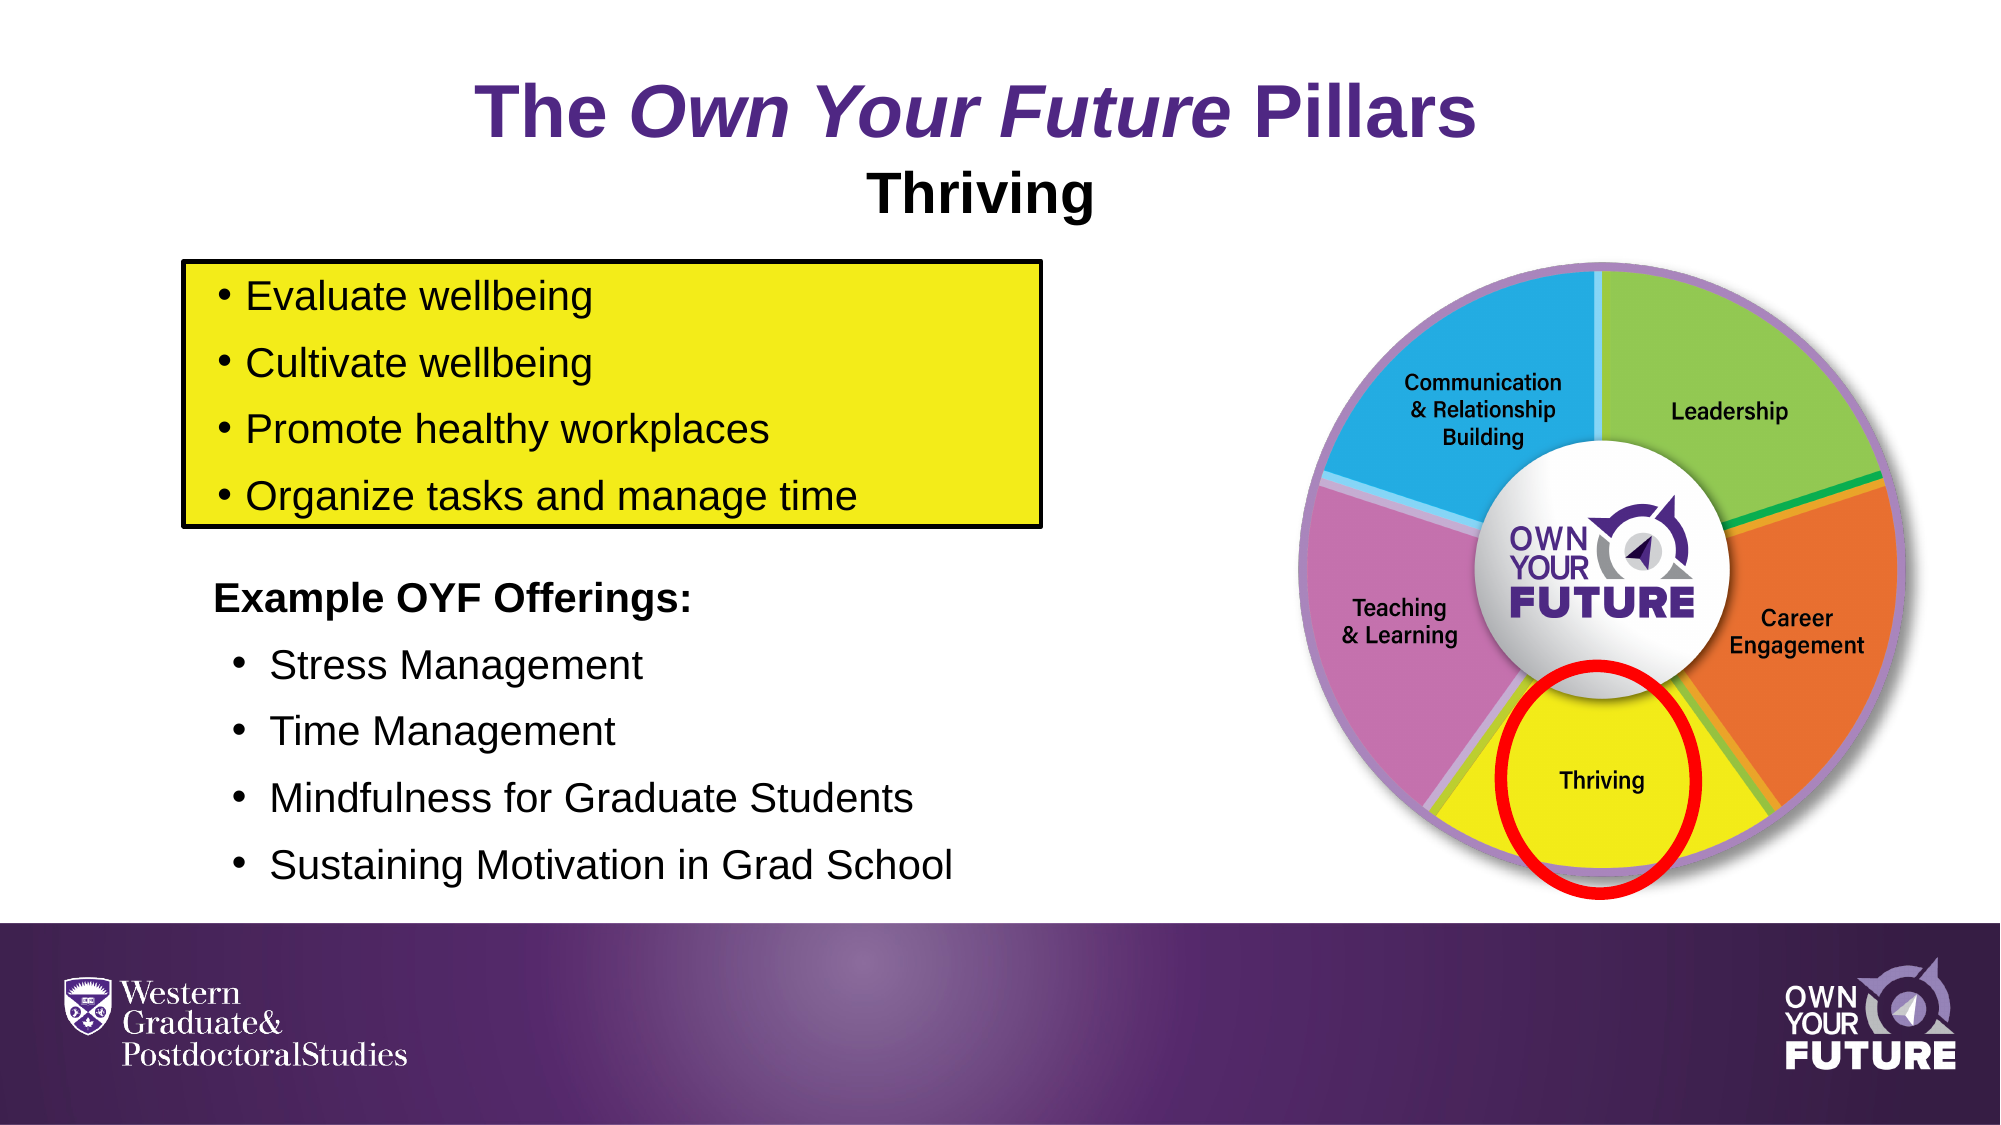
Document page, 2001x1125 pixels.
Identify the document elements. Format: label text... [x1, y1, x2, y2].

text_box Evaluate wellbeing Cultivate wellbeing Promote healthy workplaces Organize tasks and manage time [183, 261, 1042, 527]
picture [0, 923, 2000, 1125]
picture [1280, 232, 1939, 905]
text_box Example OYF Offerings: Stress Management Time Management Mindfulness for Graduate Students Sustaining Motivation in Grad School [198, 563, 1275, 895]
title The Own Your Future Pillars [137, 37, 1863, 166]
text_box Thriving [385, 148, 1577, 233]
